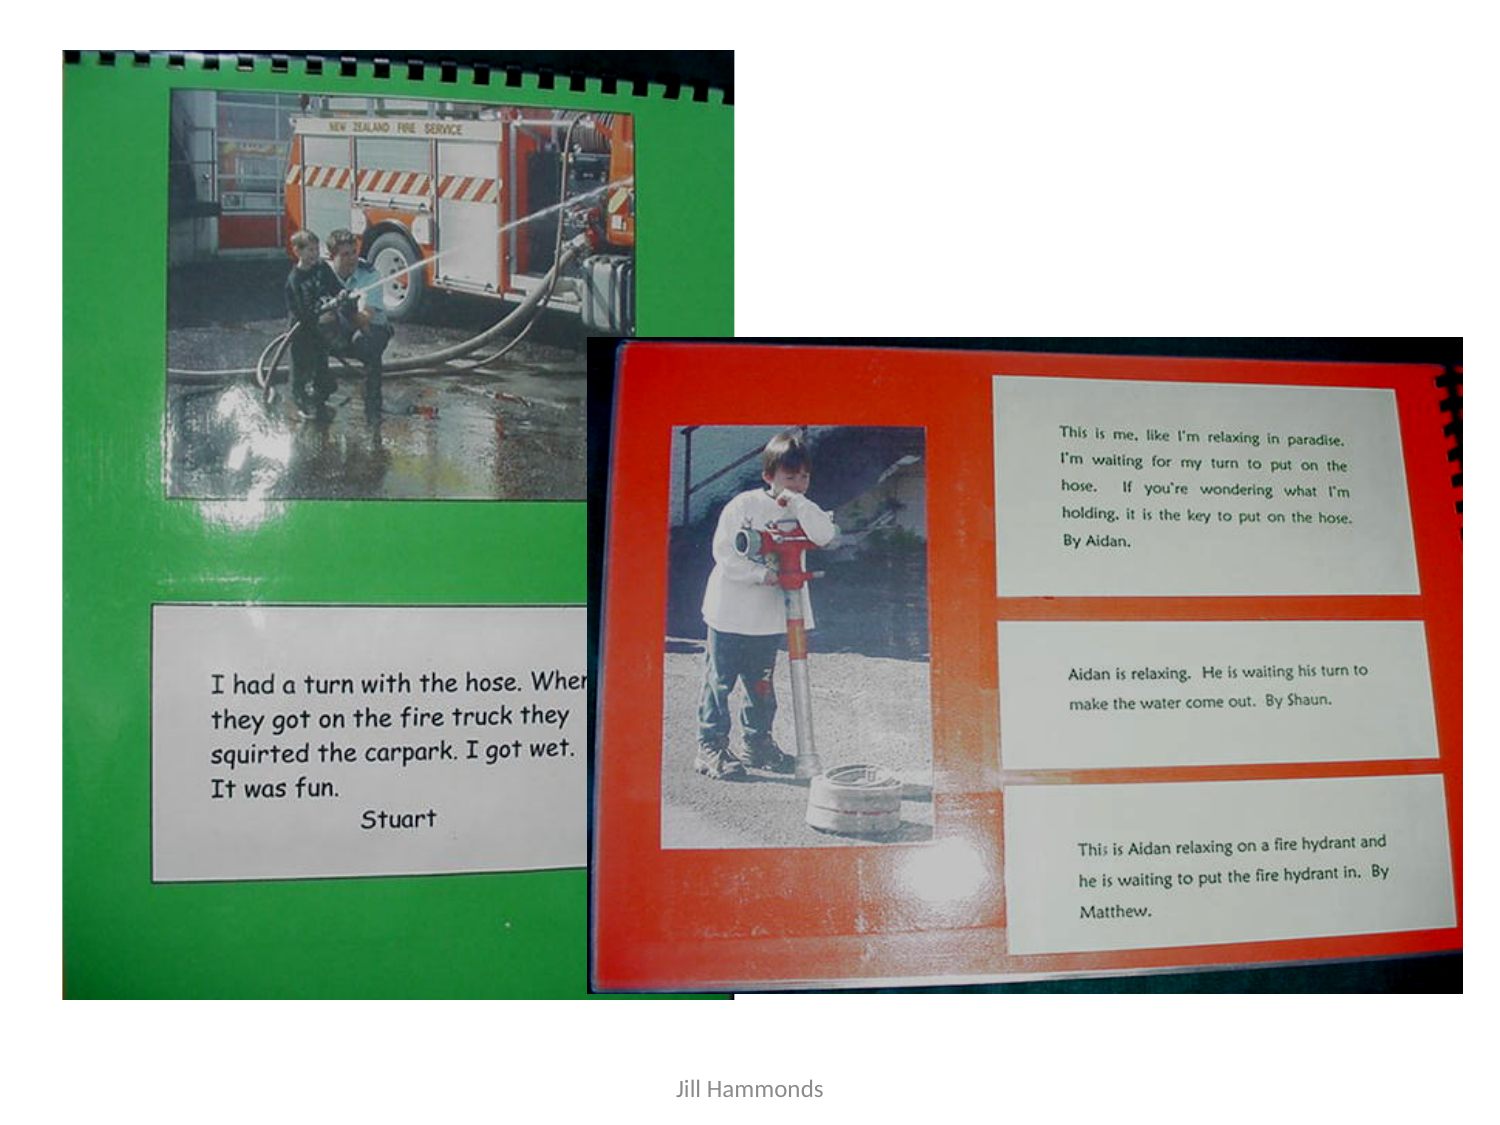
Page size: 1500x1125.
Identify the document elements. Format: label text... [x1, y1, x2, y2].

footer Jill Hammonds [512, 1042, 988, 1103]
picture [62, 49, 1463, 1001]
